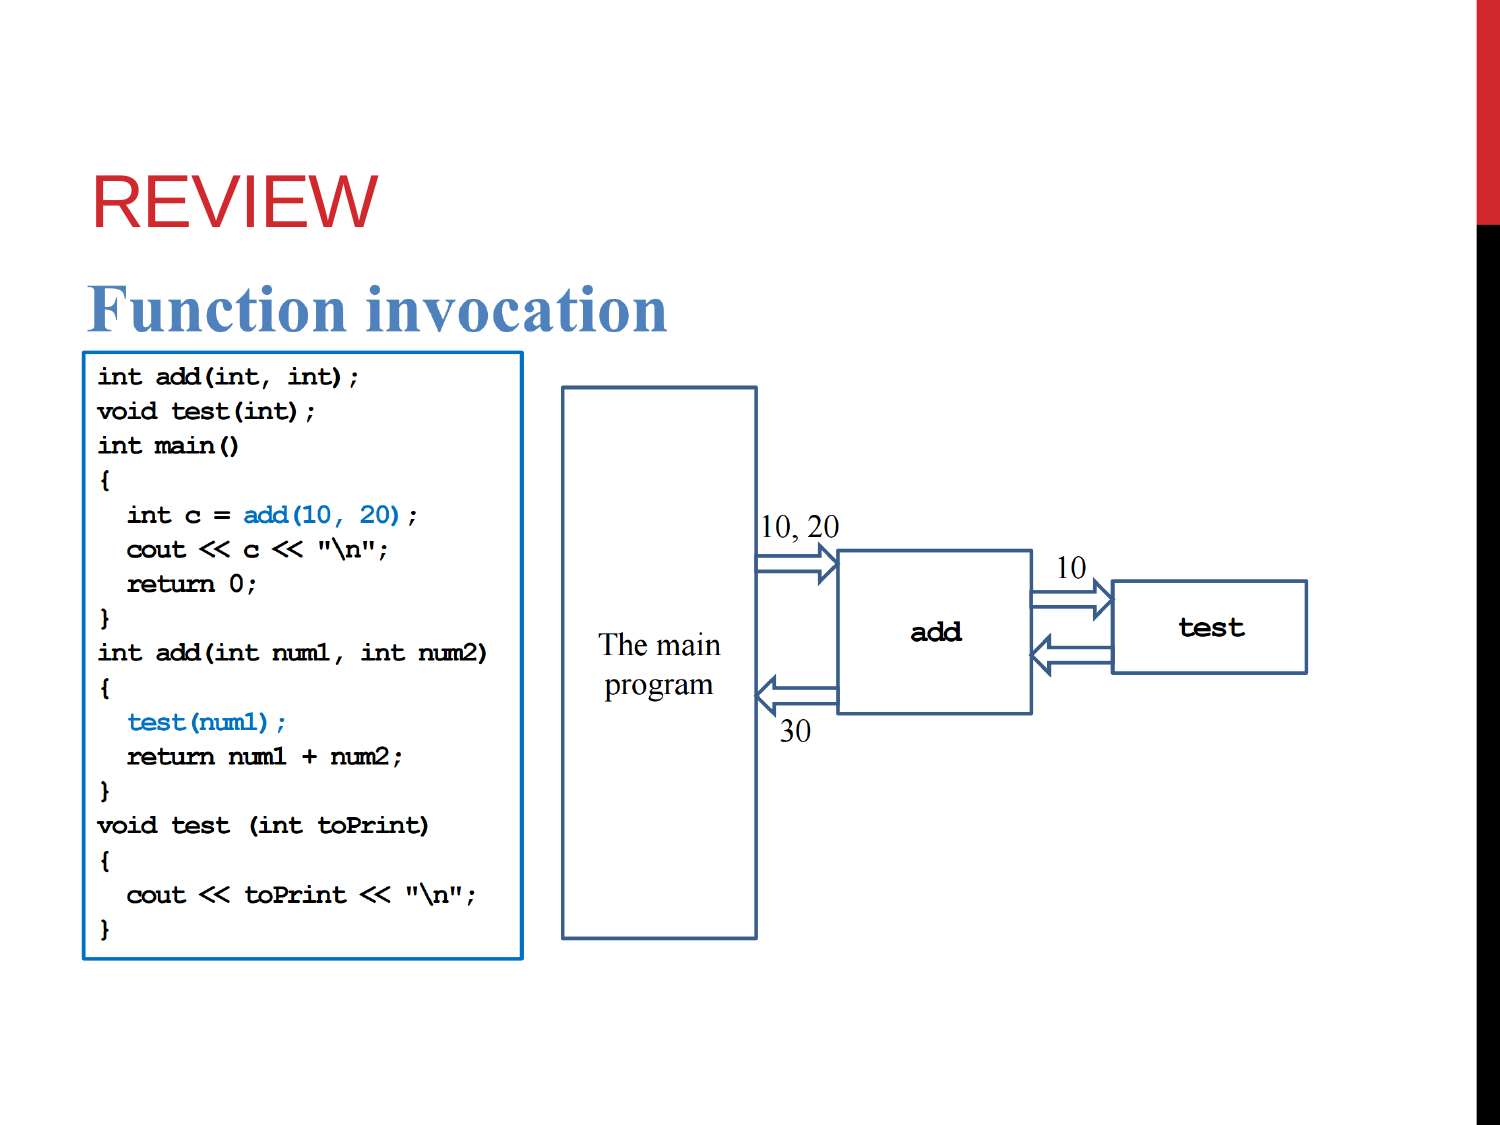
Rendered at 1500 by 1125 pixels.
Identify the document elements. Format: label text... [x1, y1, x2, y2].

title Review [75, 25, 1025, 250]
picture [58, 272, 1329, 1036]
